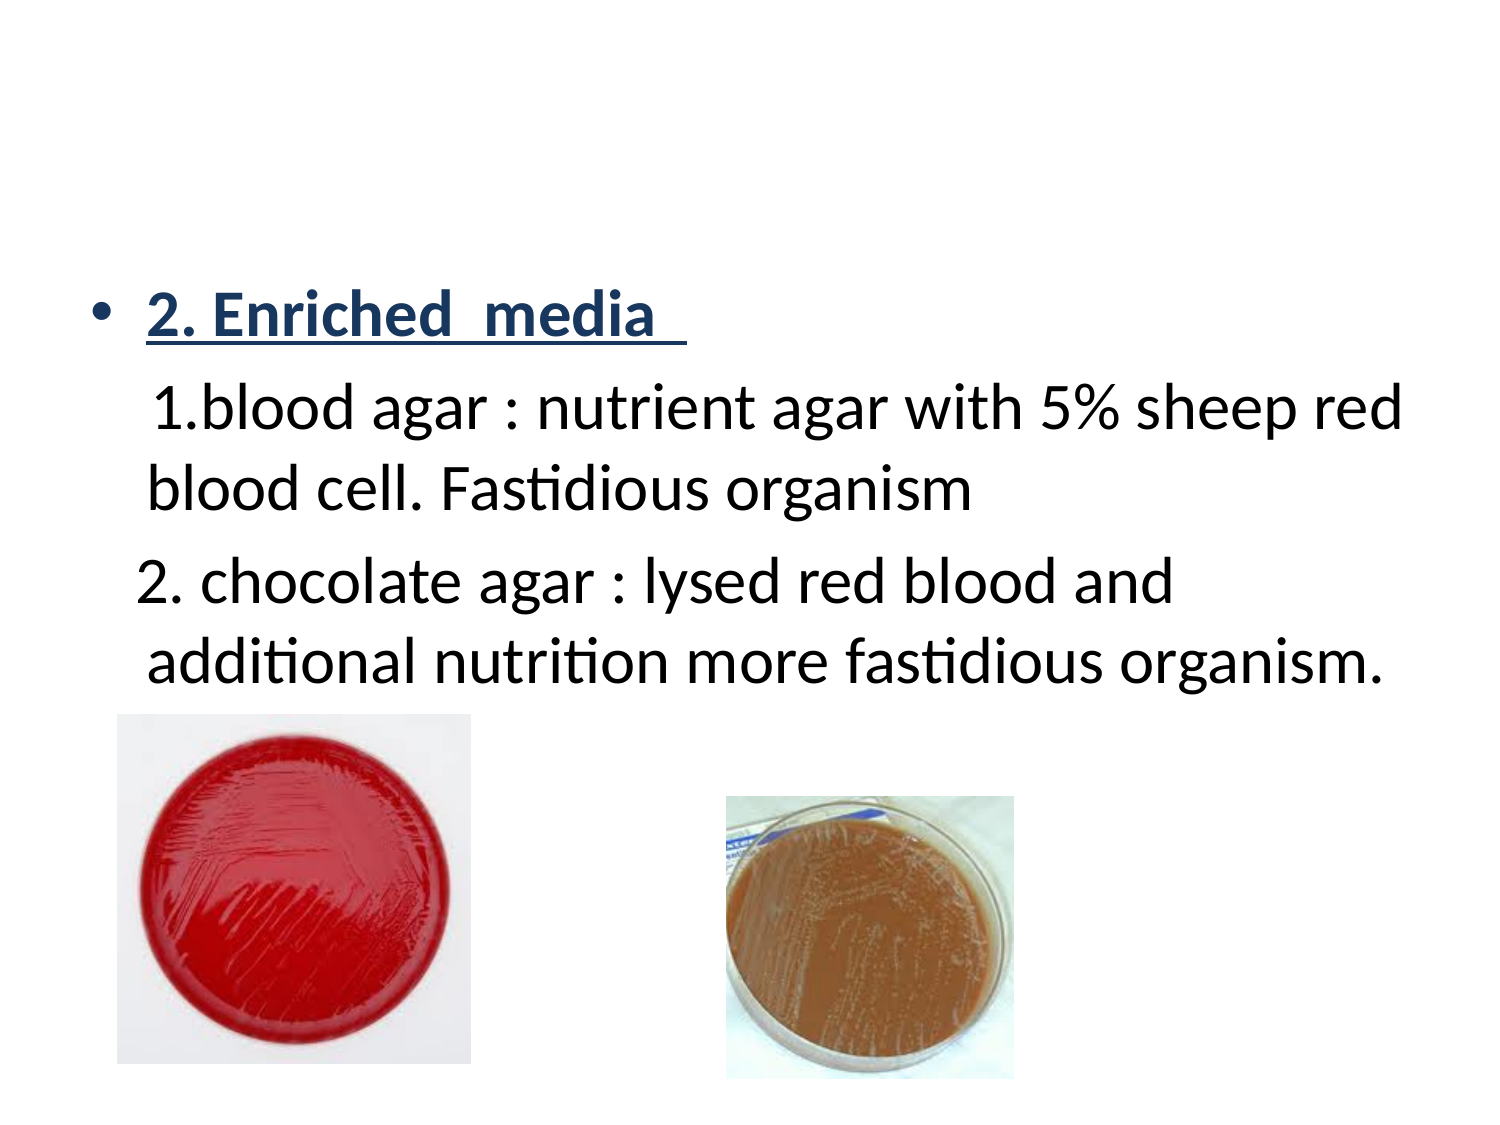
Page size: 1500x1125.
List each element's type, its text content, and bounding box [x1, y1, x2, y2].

list 2. Enriched media 1.blood agar : nutrient agar with 5% sheep red blood cell. Fastidious organism 2. chocolate agar : lysed red blood and additional nutrition more fastidious organism. [75, 262, 1425, 1005]
picture [726, 796, 1015, 1079]
picture [116, 714, 471, 1064]
